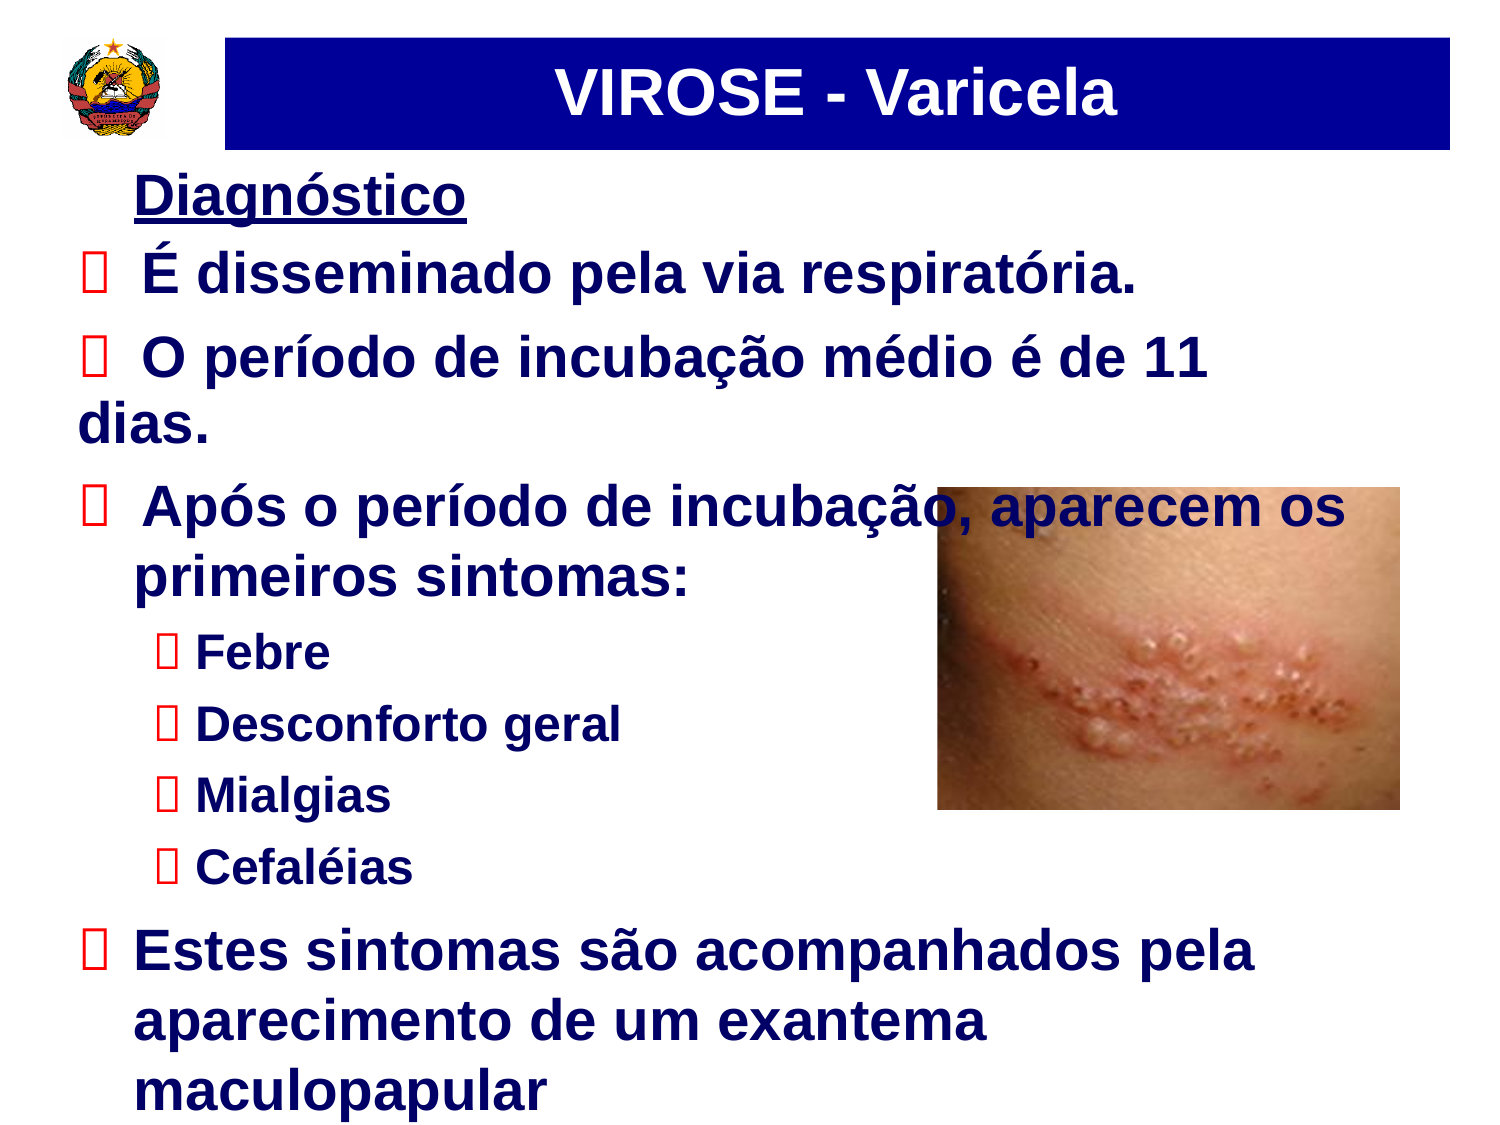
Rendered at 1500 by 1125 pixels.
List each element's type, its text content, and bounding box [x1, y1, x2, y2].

text_box VIROSE - Varicela [225, 37, 1450, 150]
text_box [1361, 487, 1400, 810]
text_box Diagnóstico  É disseminado pela via respiratória.  O período de incubação médio é de 11 dias.  Após o período de incubação, aparecem os primeiros sintomas:  Febre  Desconforto geral  Mialgias  Cefaléias  Estes sintomas são acompanhados pela aparecimento de um exantema maculopapular Curso de Enfermagem de Saúde Materno Infantil [75, 164, 1361, 1094]
text_box [62, 37, 165, 139]
